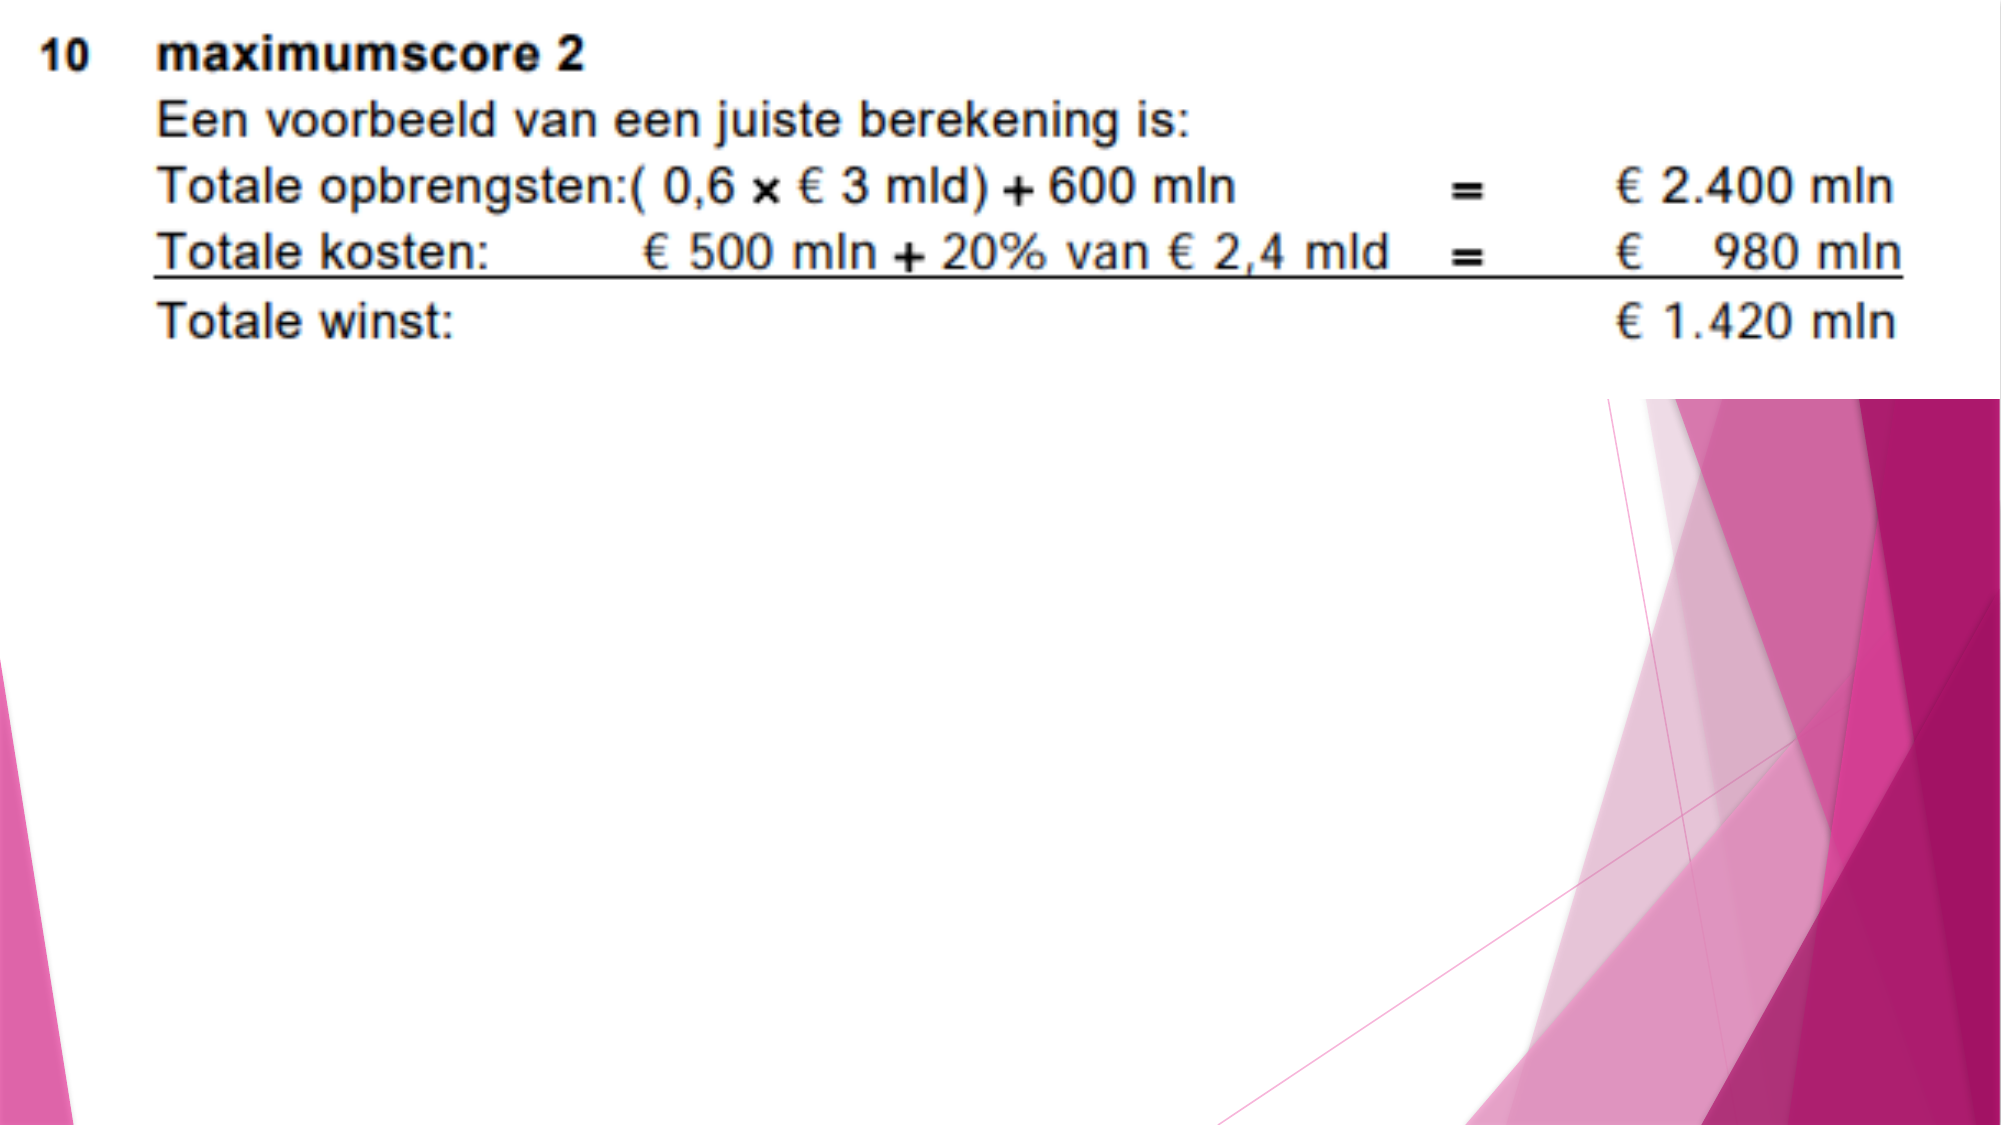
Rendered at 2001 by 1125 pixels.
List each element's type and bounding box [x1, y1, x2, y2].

picture [0, 0, 2000, 400]
